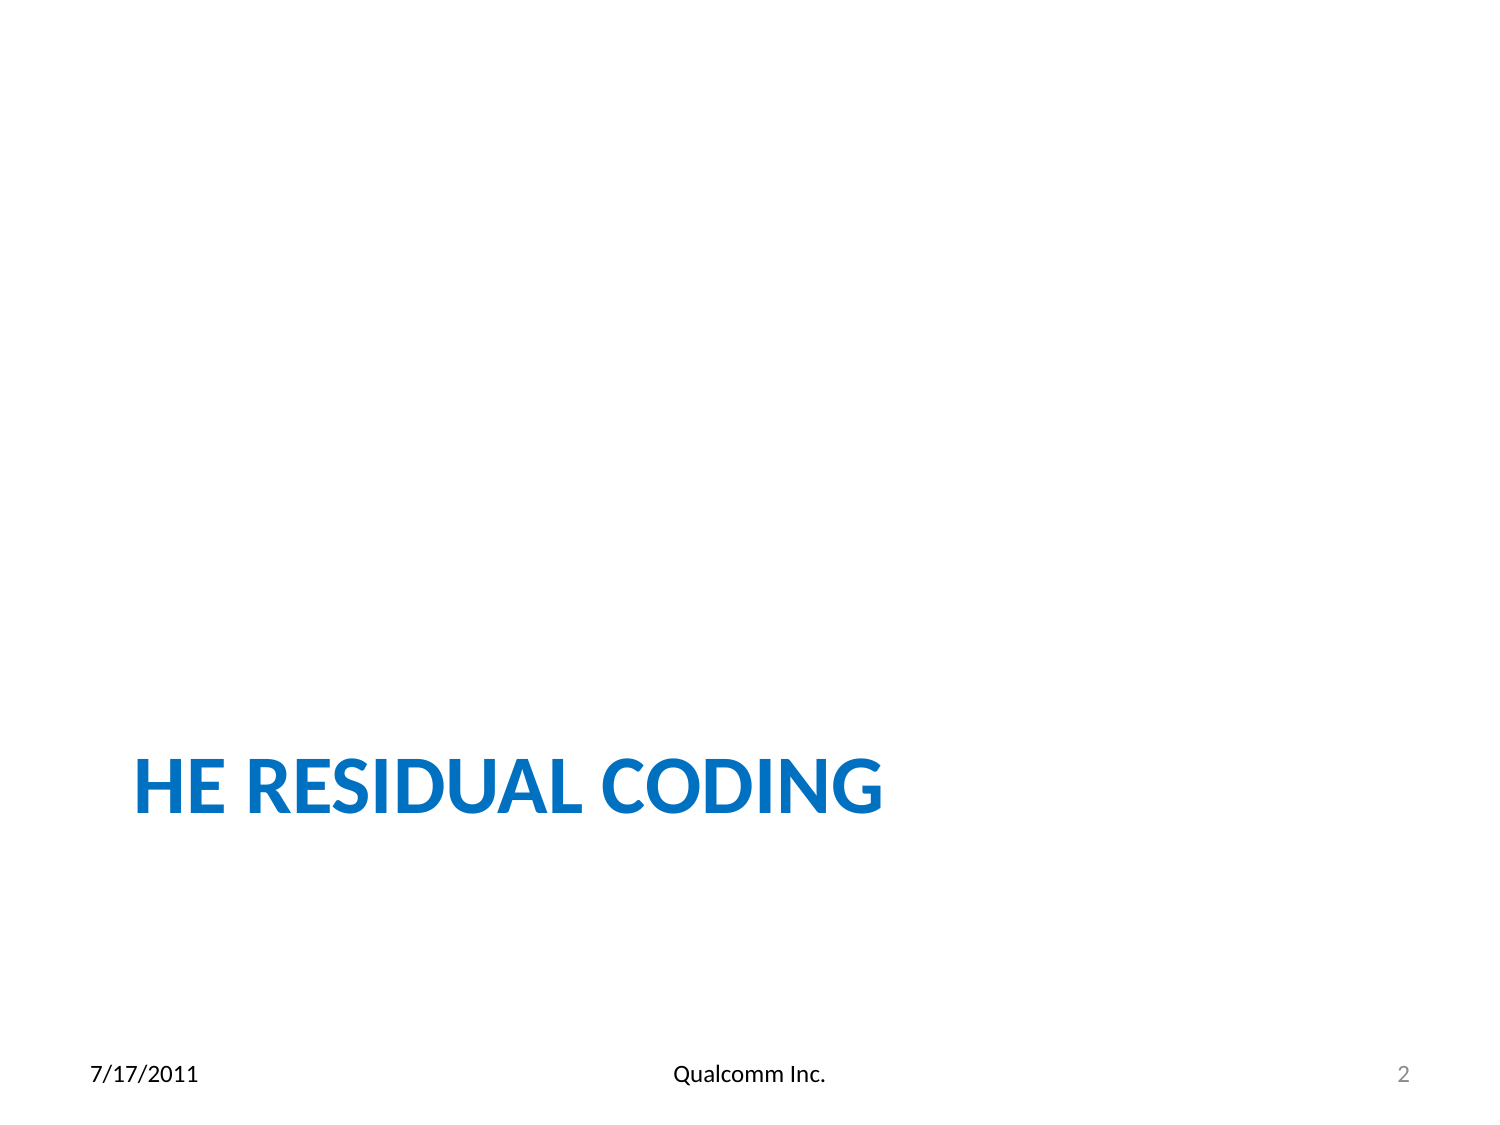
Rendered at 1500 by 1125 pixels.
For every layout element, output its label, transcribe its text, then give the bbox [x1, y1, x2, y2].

slide_number 2 [1074, 1042, 1425, 1103]
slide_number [75, 1042, 425, 1103]
title HE Residual Coding [118, 722, 1394, 947]
footer Qualcomm Inc. [512, 1042, 988, 1103]
